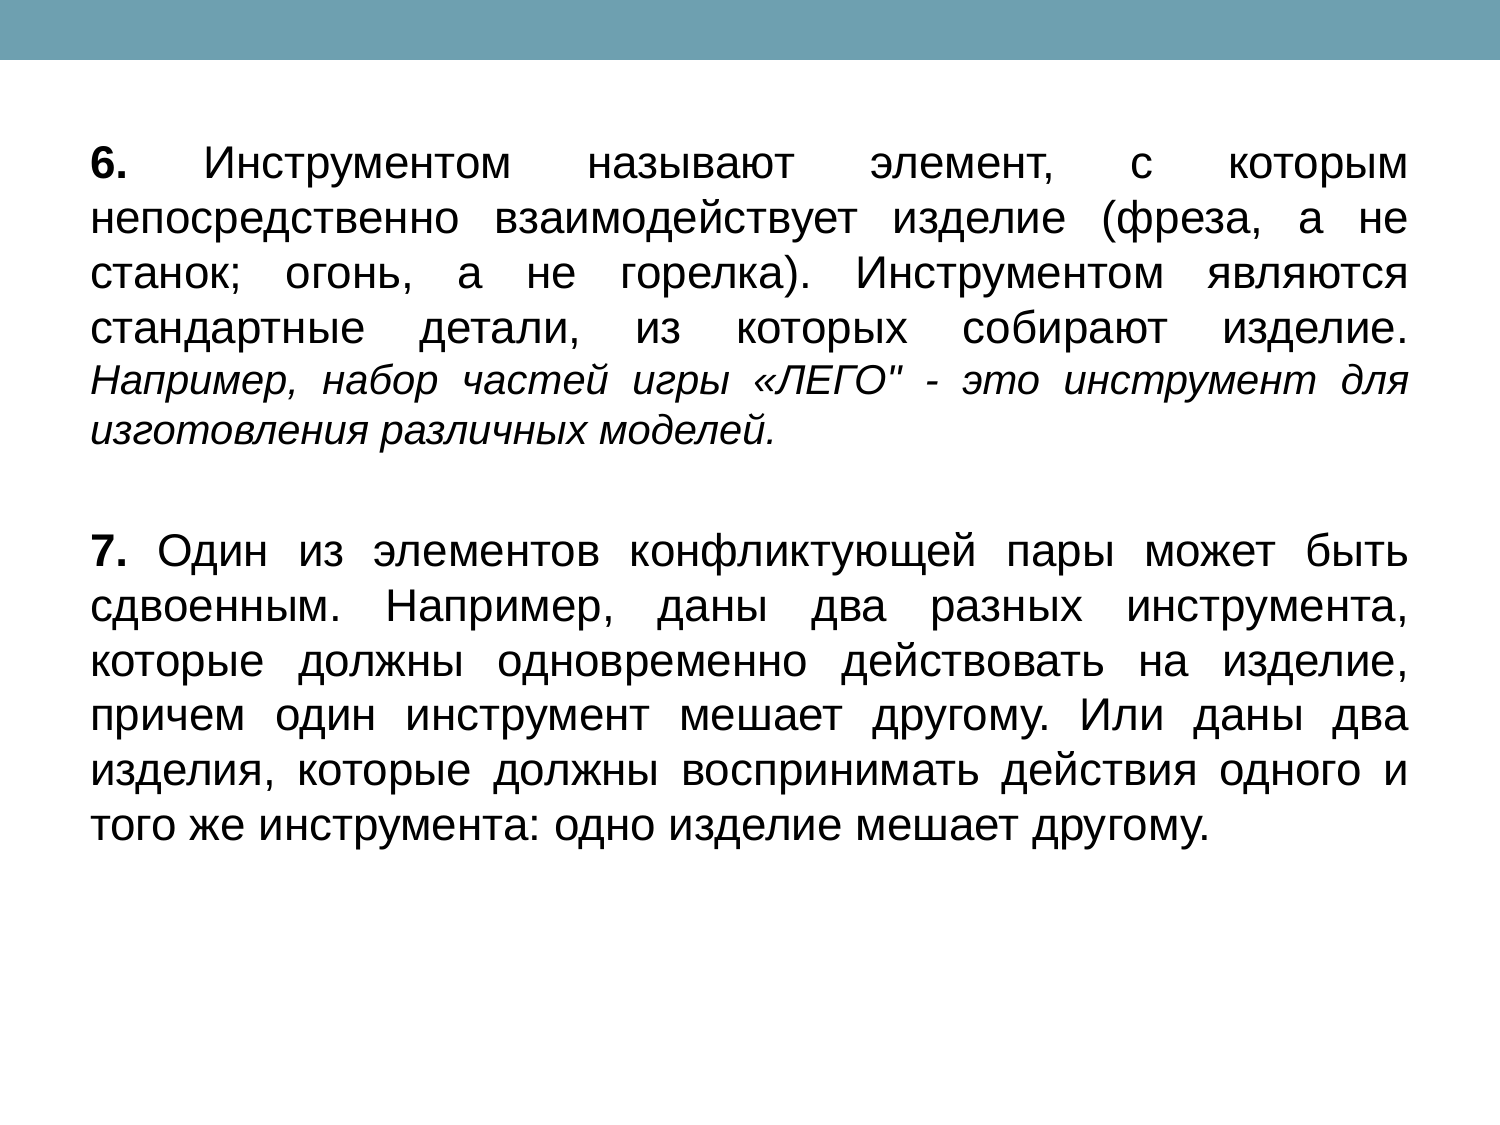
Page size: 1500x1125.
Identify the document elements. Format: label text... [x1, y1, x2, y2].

list 6. Инструментом называют элемент, с которым непосредственно взаимодействует изделие (фреза, а не станок; огонь, а не горелка). Инструментом являются стандартные детали, из которых собирают изделие. Например, набор частей игры «ЛЕГО" - это инструмент для изготовления различных моделей. 7. Один из элементов конфликтующей пары может быть сдвоенным. Например, даны два разных инструмента, которые должны одновременно действовать на изделие, причем один инструмент мешает другому. Или даны два изделия, которые должны воспринимать действия одного и того же инструмента: одно изделие мешает другому. [75, 125, 1425, 1063]
